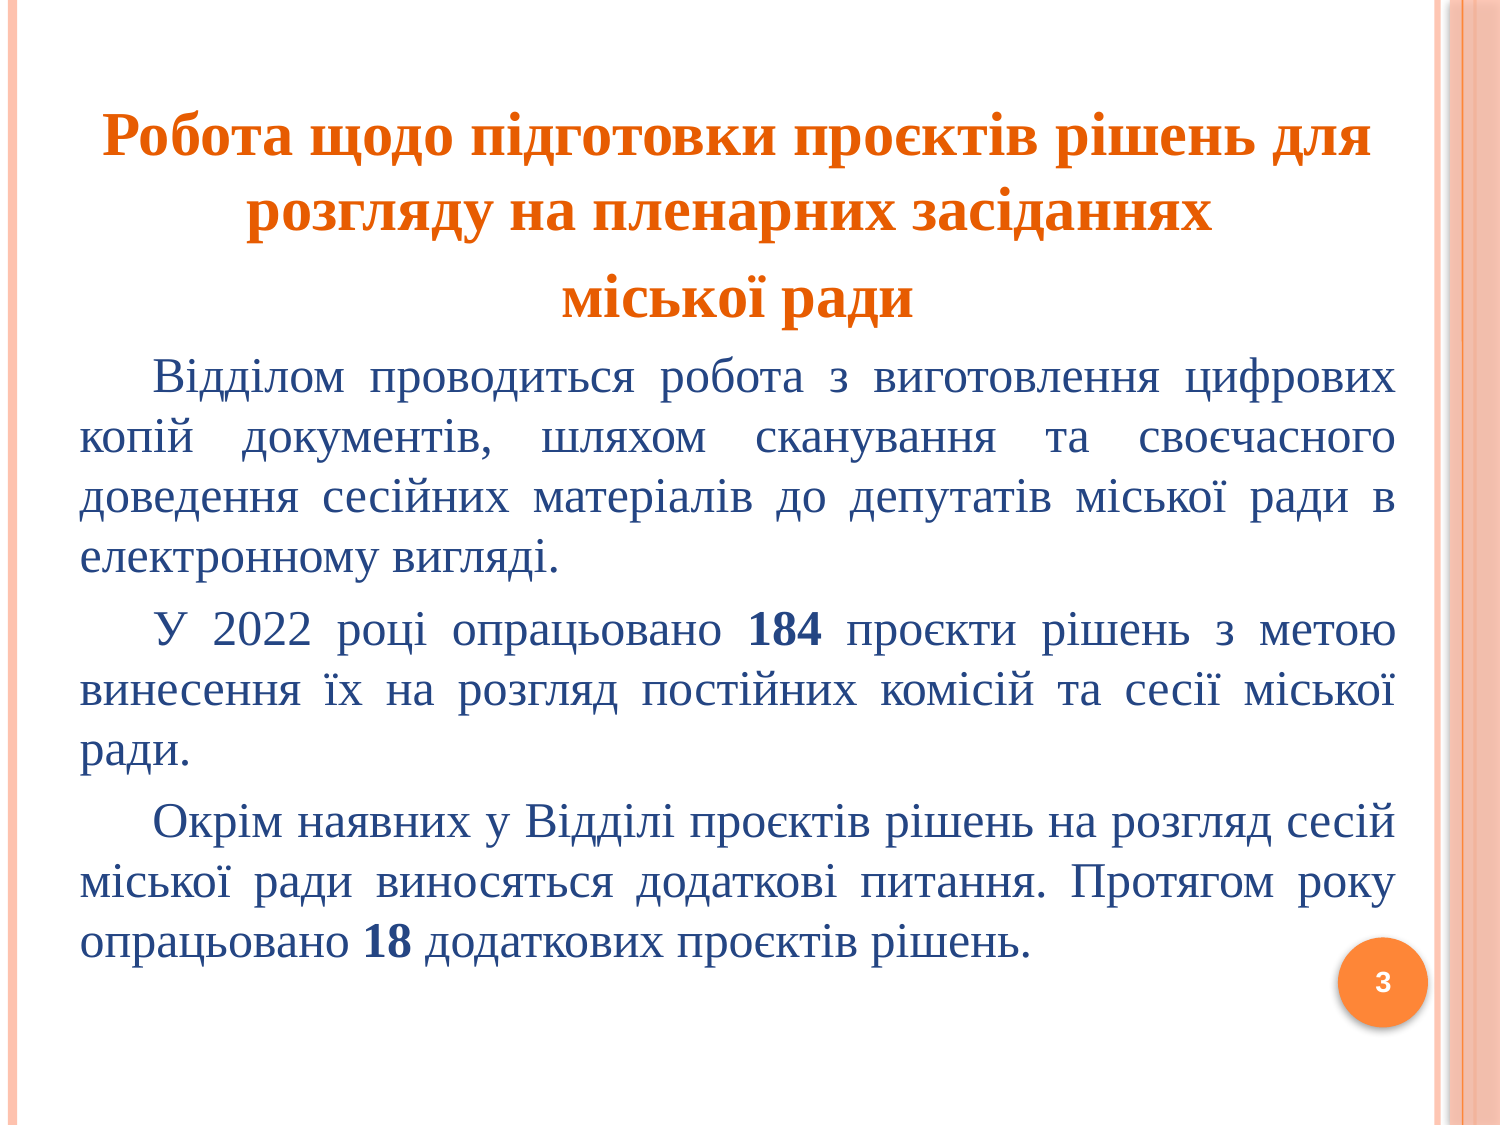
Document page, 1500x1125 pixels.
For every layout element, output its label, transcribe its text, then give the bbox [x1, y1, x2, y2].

slide_number 3 [1333, 940, 1434, 1027]
list Робота щодо підготовки проєктів рішень для розгляду на пленарних засіданнях міської ради Відділом проводиться робота з виготовлення цифрових копій документів, шляхом сканування та своєчасного доведення сесійних матеріалів до депутатів міської ради в електронному вигляді. У 2022 році опрацьовано 184 проєкти рішень з метою винесення їх на розгляд постійних комісій та сесії міської ради. Окрім наявних у Відділі проєктів рішень на розгляд сесій міської ради виносяться додаткові питання. Протягом року опрацьовано 18 додаткових проєктів рішень. [64, 85, 1412, 1125]
